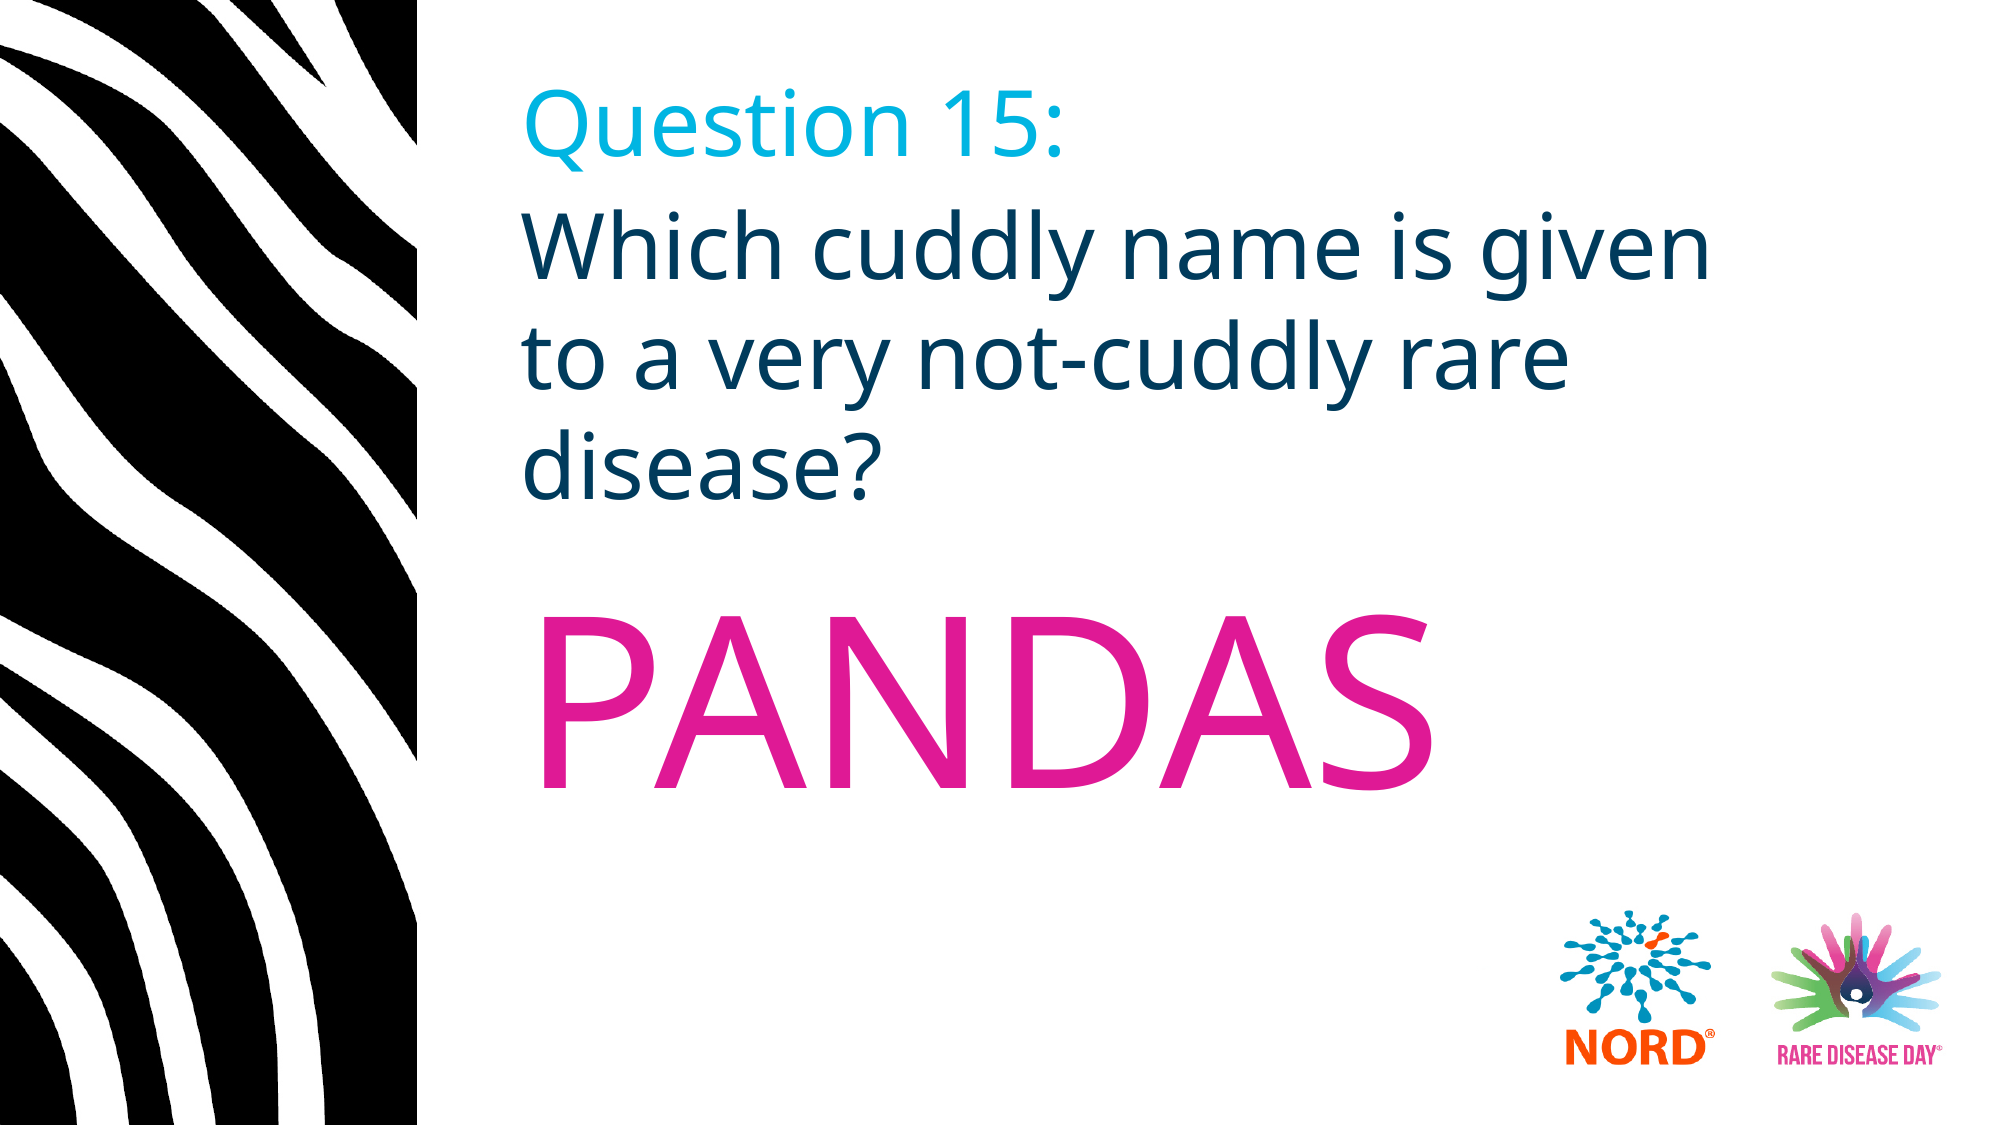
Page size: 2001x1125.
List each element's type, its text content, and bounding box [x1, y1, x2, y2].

title Question 15: [506, 75, 1863, 274]
text_box Which cuddly name is given to a very not-cuddly rare disease? [506, 180, 1820, 525]
picture [0, 0, 2001, 1125]
text_box PANDAS [506, 593, 1963, 792]
